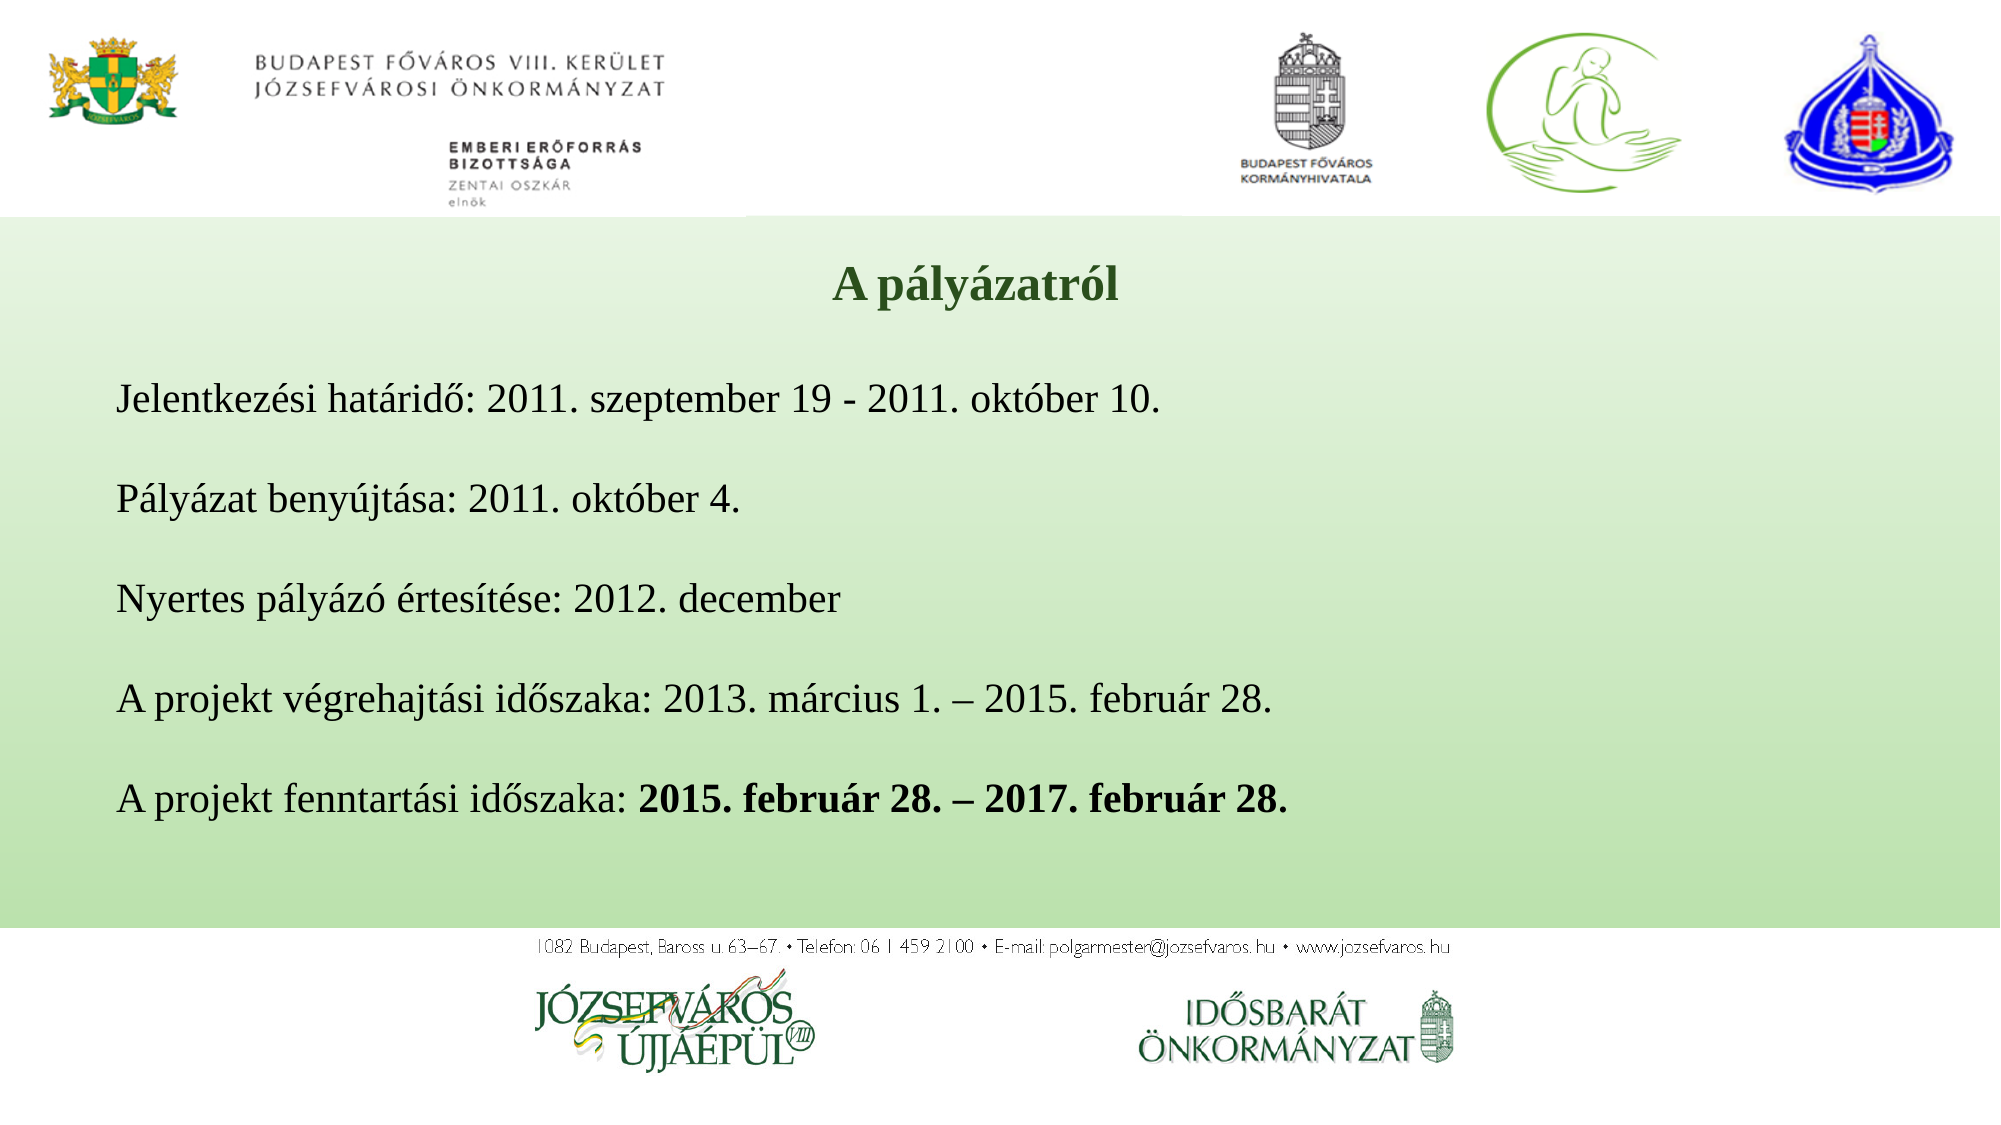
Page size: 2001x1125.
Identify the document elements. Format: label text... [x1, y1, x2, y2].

text_box A pályázatról [514, 242, 1438, 318]
picture [382, 928, 1605, 1125]
picture [1182, 0, 2000, 216]
picture [0, 0, 746, 217]
text_box Jelentkezési határidő: 2011. szeptember 19 - 2011. október 10. Pályázat benyújtása: 2011. október 4. Nyertes pályázó értesítése: 2012. december A projekt végrehajtási időszaka: 2013. március 1. – 2015. február 28. A projekt fenntartási időszaka: 2015. február 28. – 2017. február 28. [101, 363, 1325, 829]
